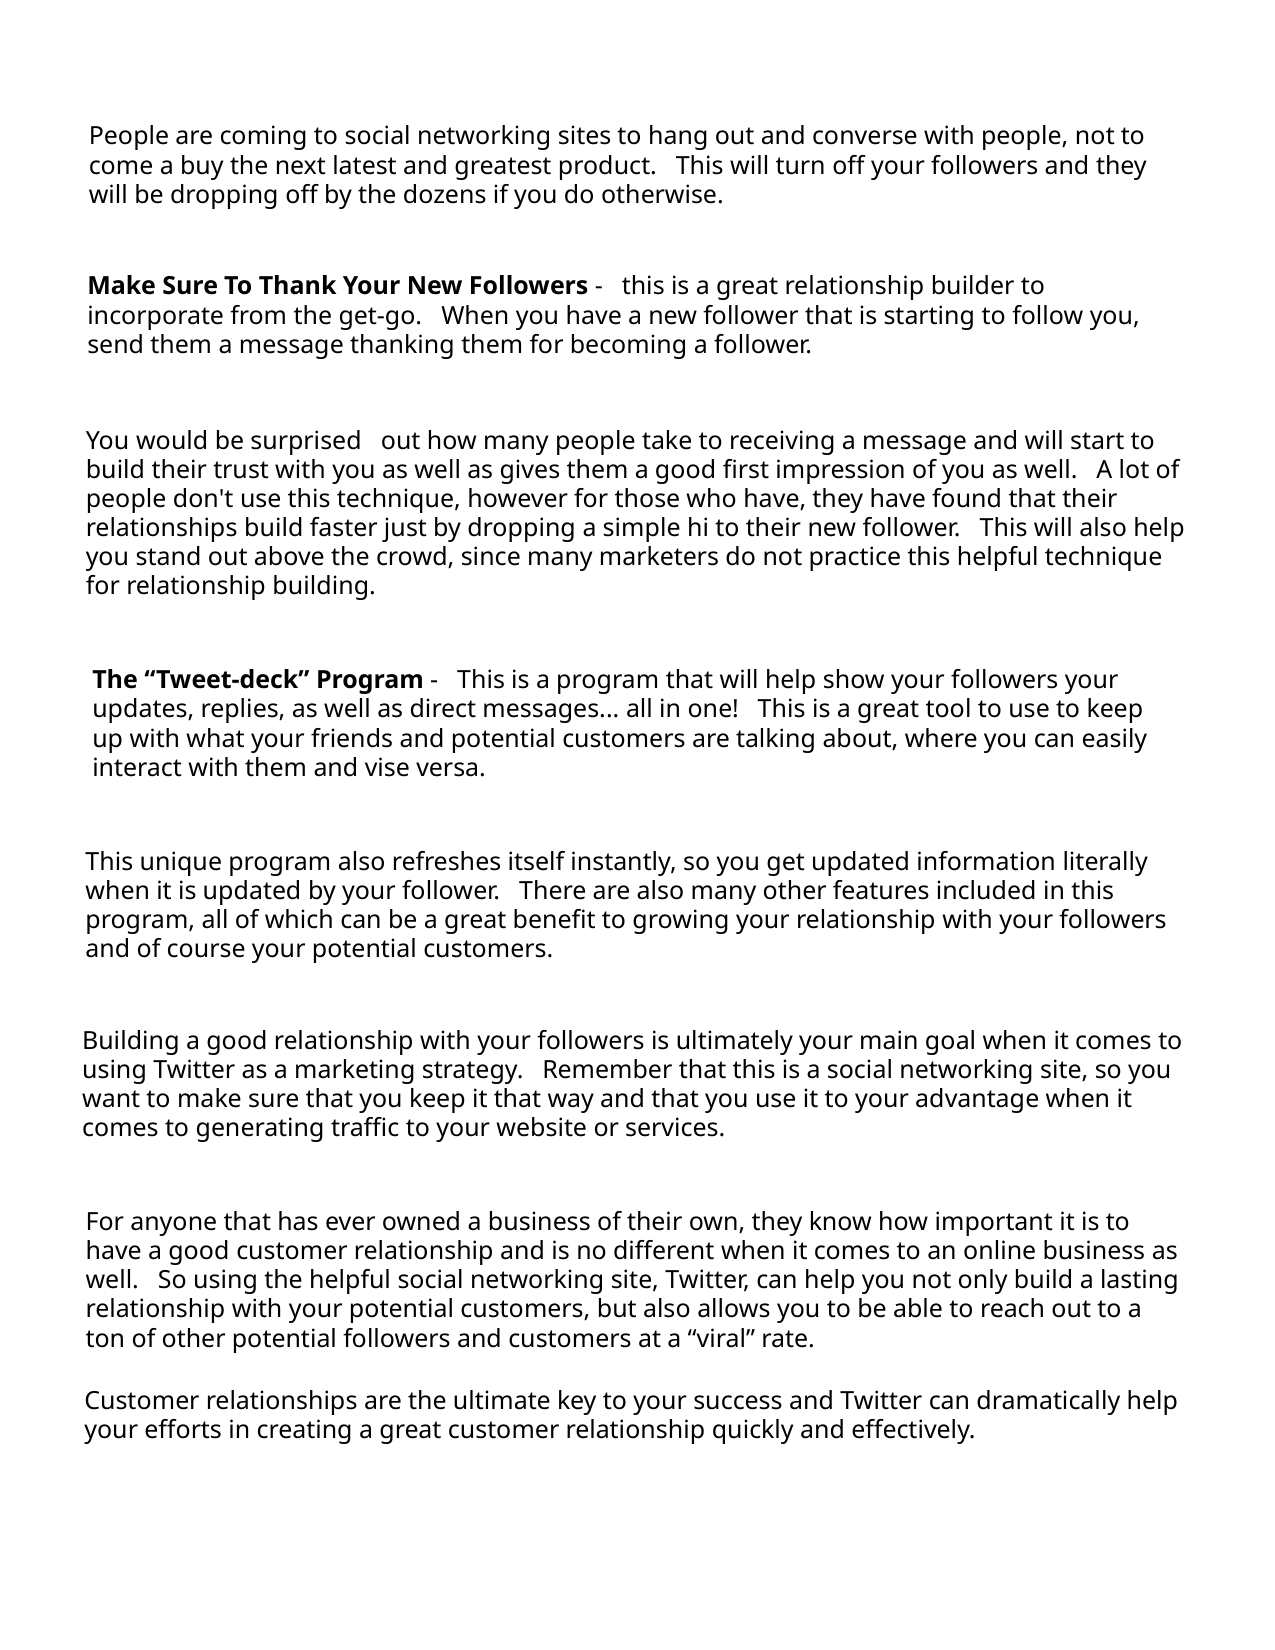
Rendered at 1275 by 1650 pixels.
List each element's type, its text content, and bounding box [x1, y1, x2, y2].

text_box You would be surprised out how many people take to receiving a message and will start to build their trust with you as well as gives them a good first impression of you as well. A lot of people don't use this technique, however for those who have, they have found that their relationships build faster just by dropping a simple hi to their new follower. This will also help you stand out above the crowd, since many marketers do not practice this helpful technique for relationship building. [85, 425, 1185, 608]
text_box Make Sure To Thank Your New Followers - this is a great relationship builder to incorporate from the get-go. When you have a new follower that is starting to follow you, send them a message thanking them for becoming a follower. [87, 270, 1140, 366]
text_box Building a good relationship with your followers is ultimately your main goal when it comes to using Twitter as a marketing strategy. Remember that this is a social networking site, so you want to make sure that you keep it that way and that you use it to your advantage when it comes to generating traffic to your website or services. [82, 1025, 1183, 1150]
text_box People are coming to social networking sites to hang out and converse with people, not to come a buy the next latest and greatest product. This will turn off your followers and they will be dropping off by the dozens if you do otherwise. [88, 120, 1147, 216]
text_box For anyone that has ever owned a business of their own, they know how important it is to have a good customer relationship and is no different when it comes to an online business as well. So using the helpful social networking site, Twitter, can help you not only build a lasting relationship with your potential customers, but also allows you to be able to reach out to a ton of other potential followers and customers at a “viral” rate. [85, 1206, 1179, 1360]
text_box The “Tweet-deck” Program - This is a program that will help show your followers your updates, replies, as well as direct messages... all in one! This is a great tool to use to keep up with what your friends and potential customers are talking about, where you can easily interact with them and vise versa. [92, 664, 1148, 789]
text_box Customer relationships are the ultimate key to your success and Twitter can dramatically help your efforts in creating a great customer relationship quickly and effectively. [84, 1385, 1179, 1452]
text_box This unique program also refreshes itself instantly, so you get updated information literally when it is updated by your follower. There are also many other features included in this program, all of which can be a great benefit to growing your relationship with your followers and of course your potential customers. [85, 845, 1167, 970]
